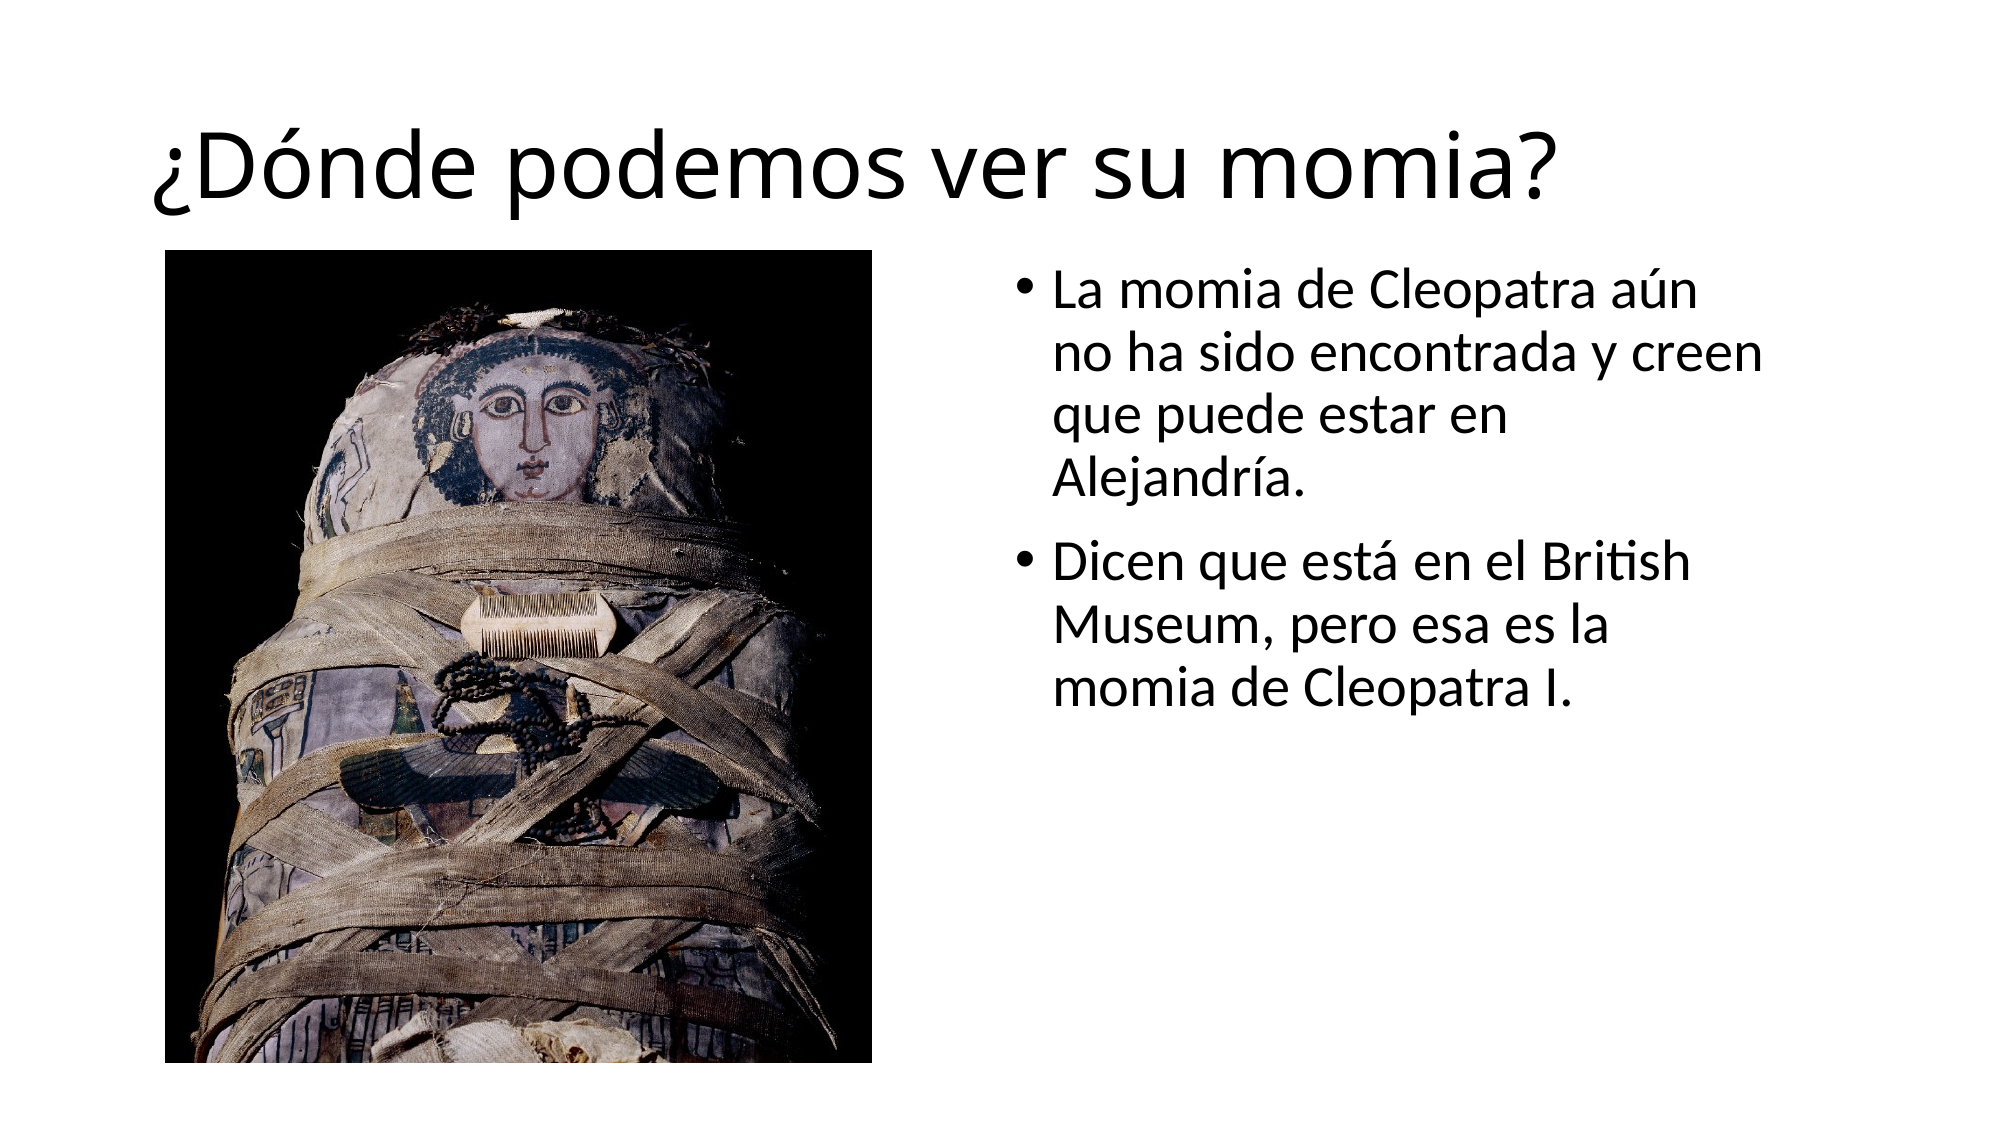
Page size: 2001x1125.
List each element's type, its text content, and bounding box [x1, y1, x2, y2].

list La momia de Cleopatra aún no ha sido encontrada y creen que puede estar en Alejandría. Dicen que está en el British Museum, pero esa es la momia de Cleopatra I. [999, 250, 1782, 965]
picture [165, 250, 872, 1063]
title ¿Dónde podemos ver su momia? [137, 59, 1863, 278]
